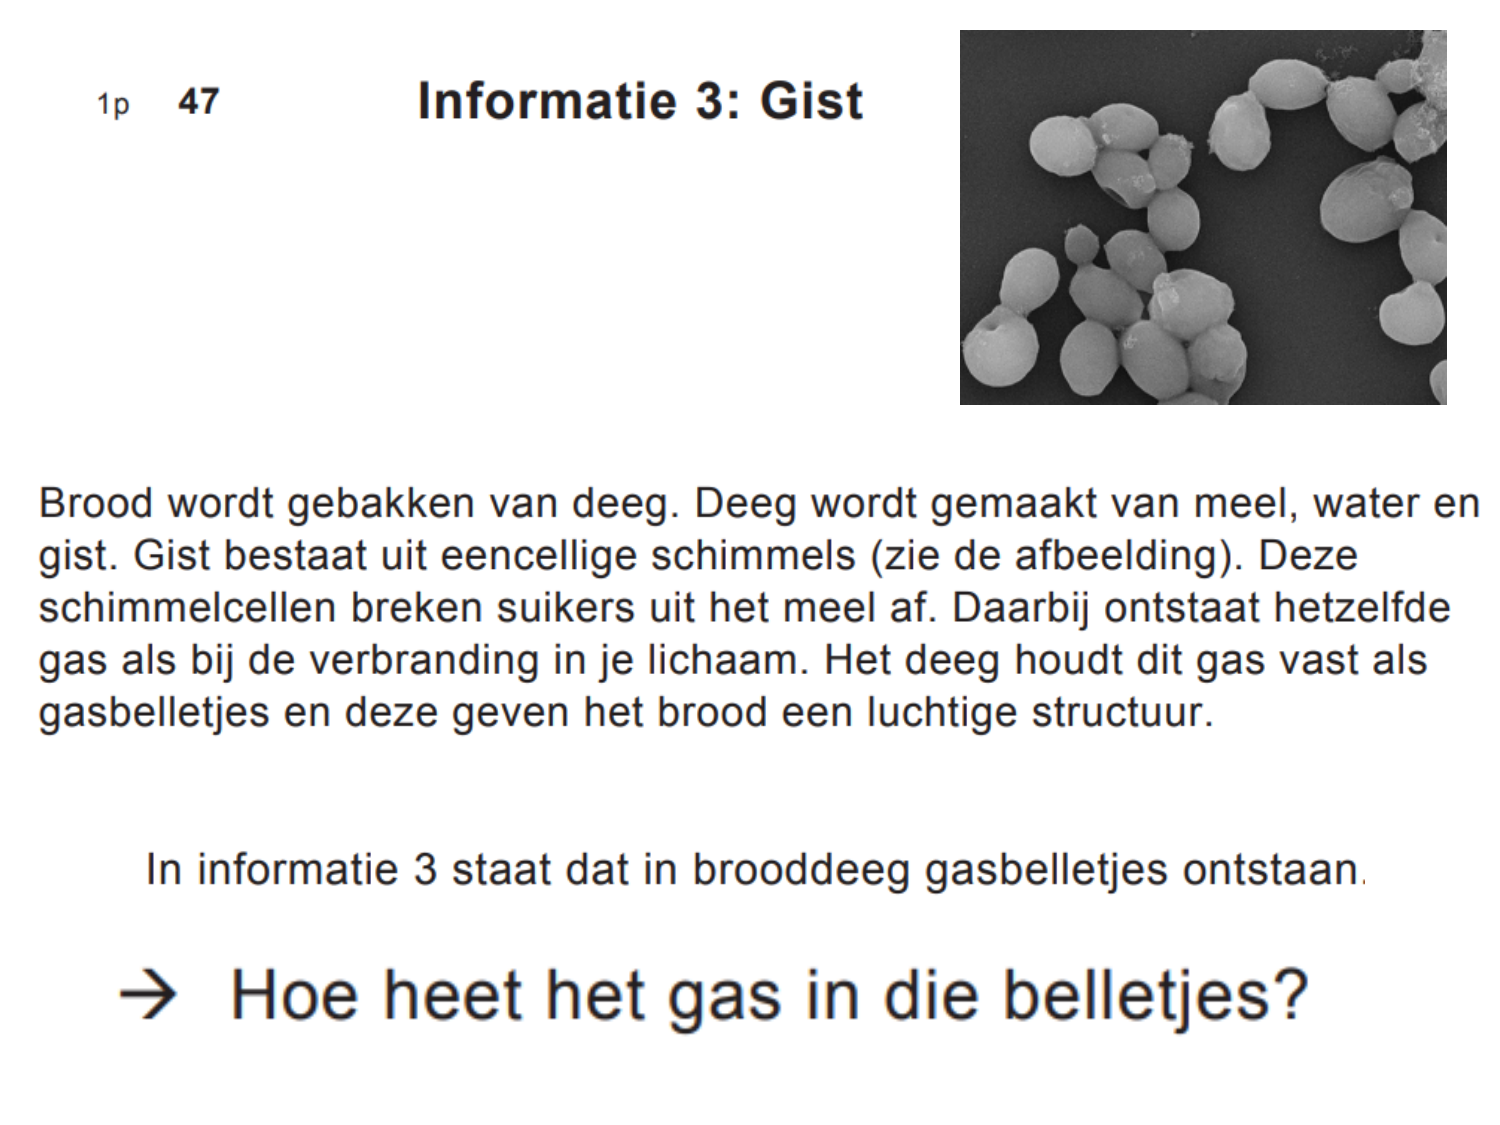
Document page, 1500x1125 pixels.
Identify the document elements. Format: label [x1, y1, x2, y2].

picture [407, 54, 874, 136]
picture [134, 838, 1366, 901]
picture [960, 30, 1447, 405]
picture [17, 455, 1500, 774]
picture [89, 954, 1366, 1084]
picture [88, 54, 231, 144]
